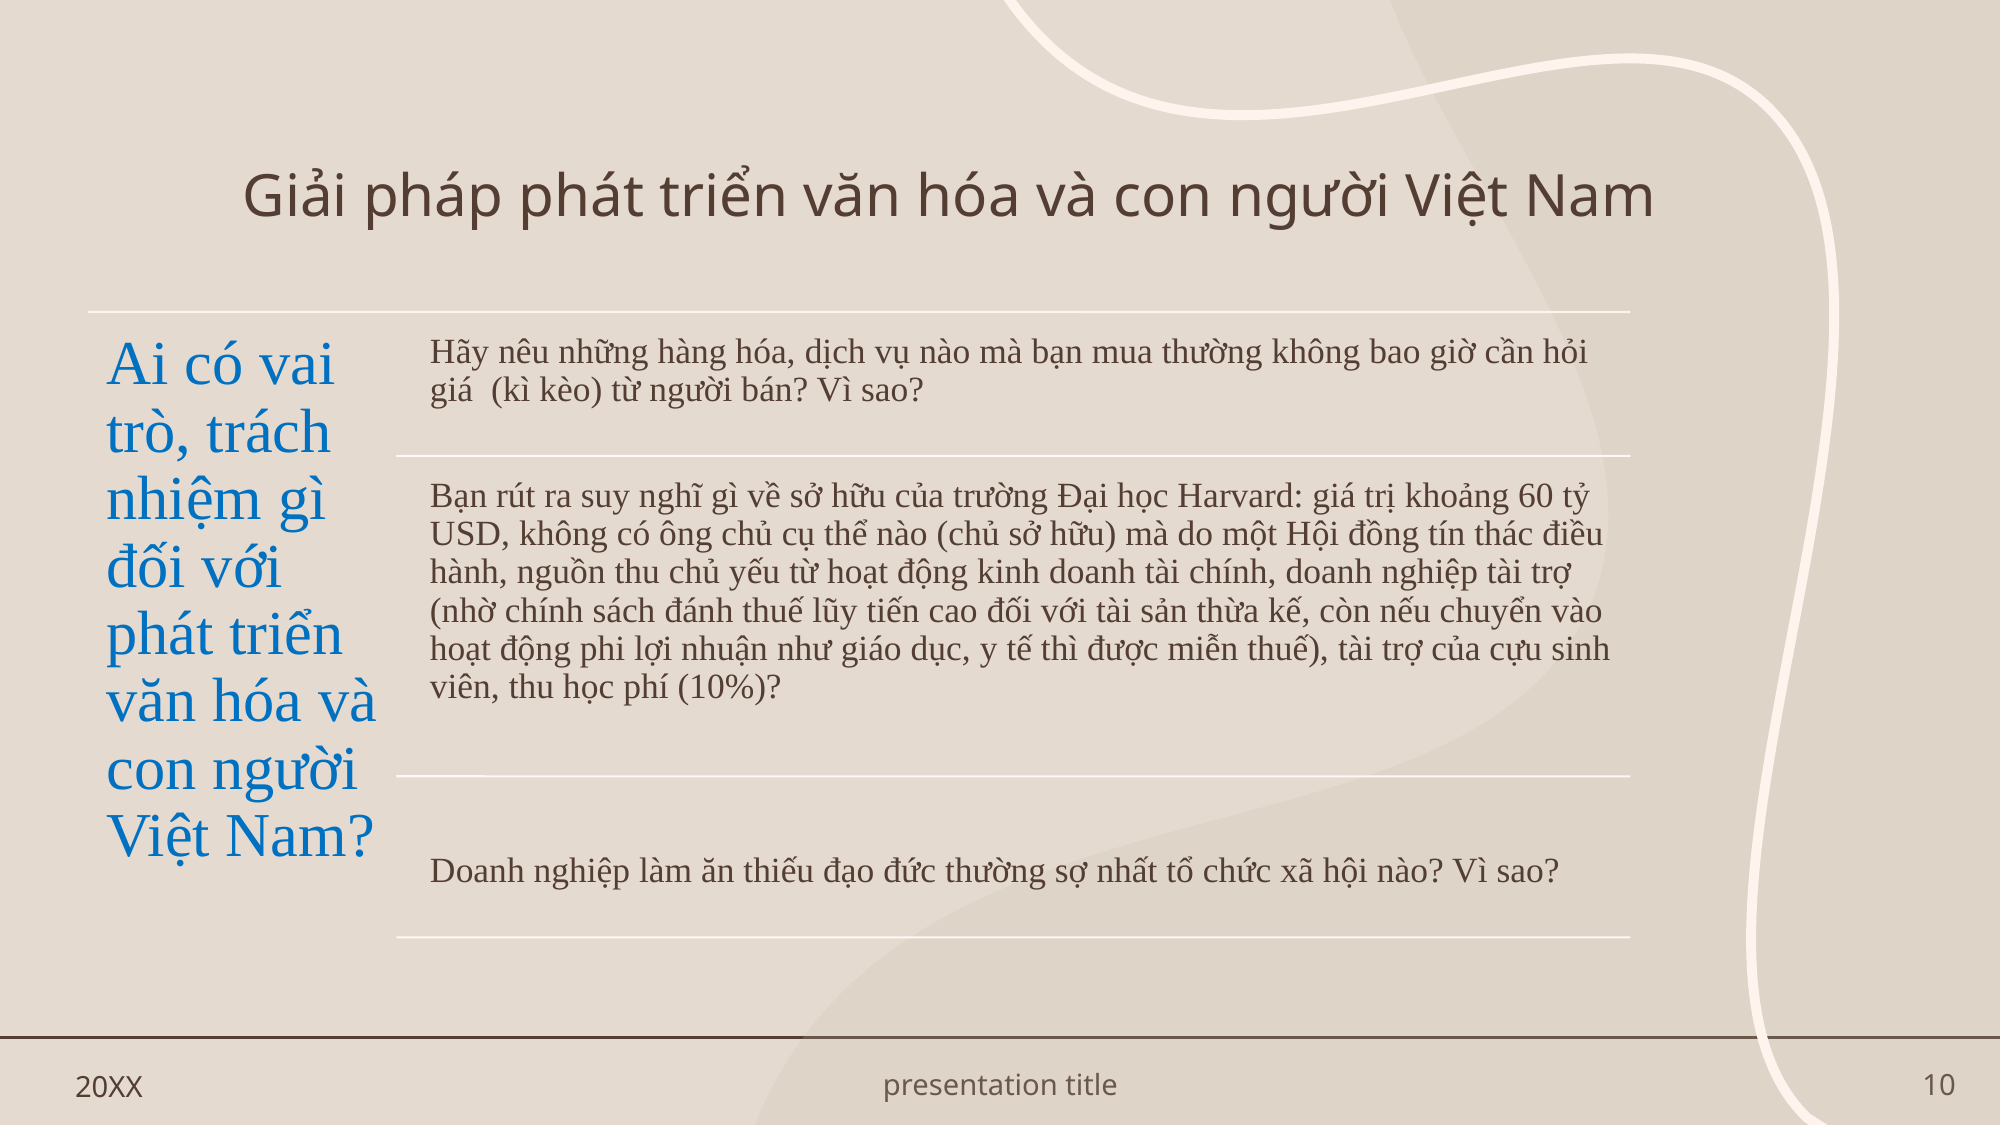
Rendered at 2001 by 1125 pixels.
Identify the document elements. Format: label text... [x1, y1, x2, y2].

title Giải pháp phát triển văn hóa và con người Việt Nam [94, 115, 1820, 280]
slide_number 10 [1808, 1060, 1971, 1112]
footer presentation title [718, 1060, 1283, 1112]
slide_number 20XX [60, 1060, 222, 1112]
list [87, 311, 1631, 948]
